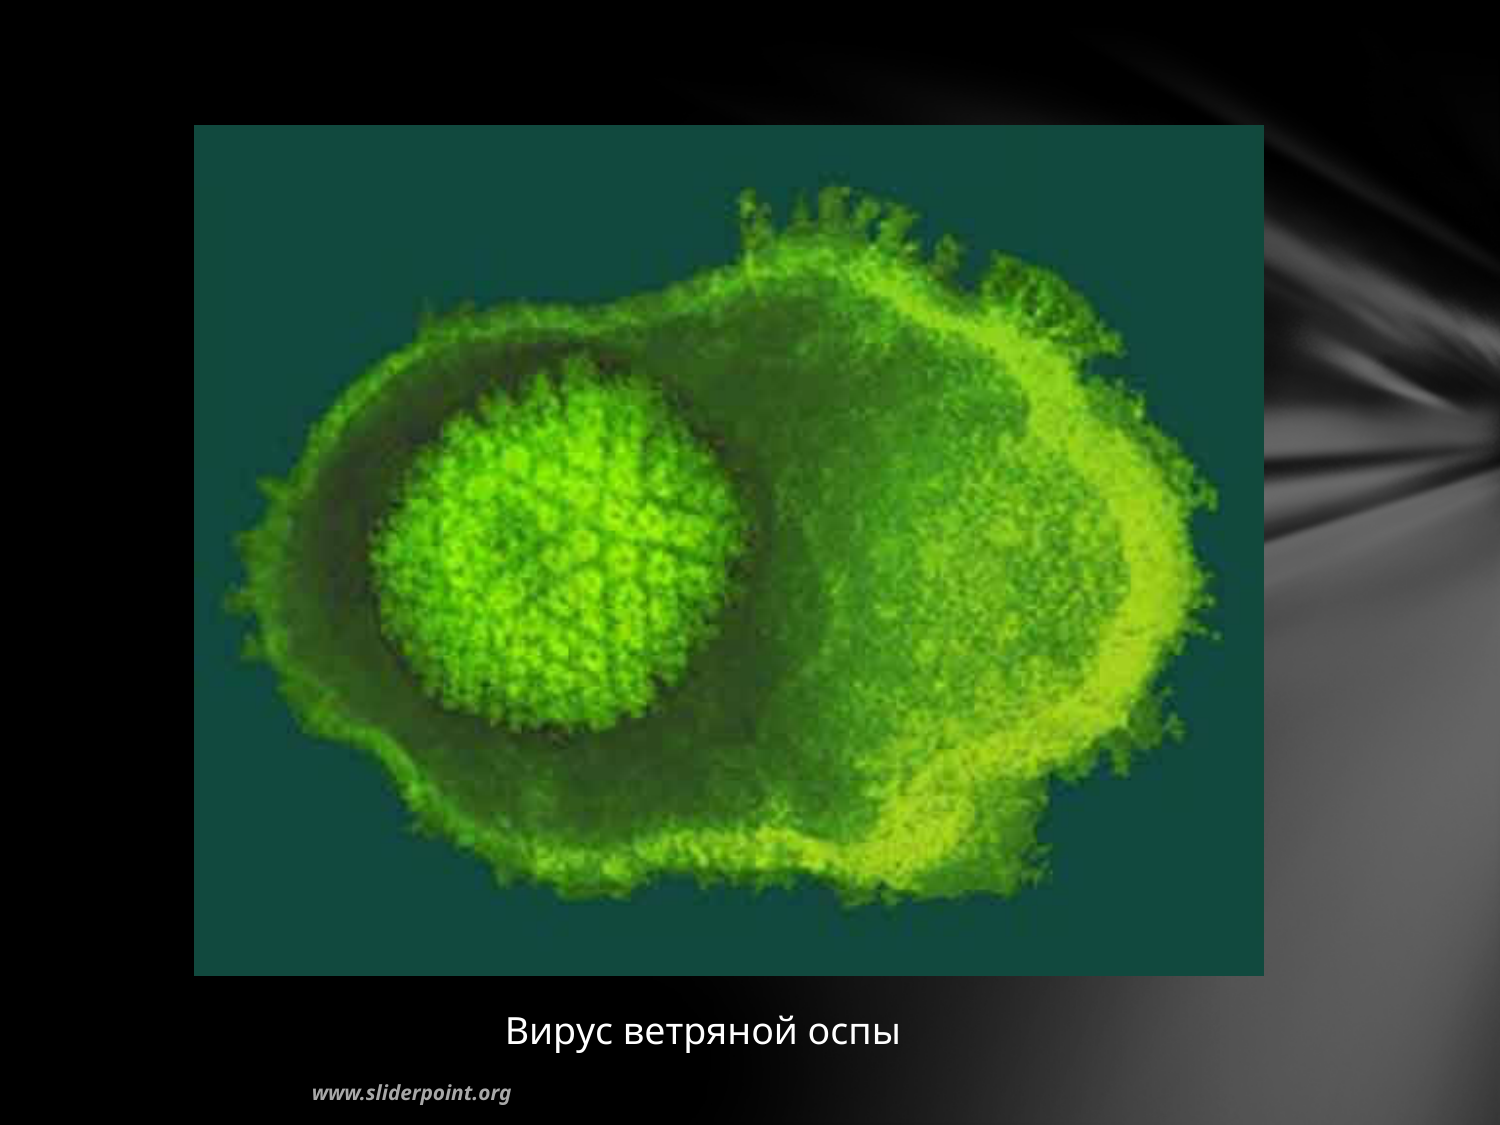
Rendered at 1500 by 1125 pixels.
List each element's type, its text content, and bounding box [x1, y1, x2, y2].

footer www.sliderpoint.org [296, 1073, 968, 1115]
text_box Вирус ветряной оспы [490, 1000, 1329, 1060]
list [194, 125, 1264, 977]
